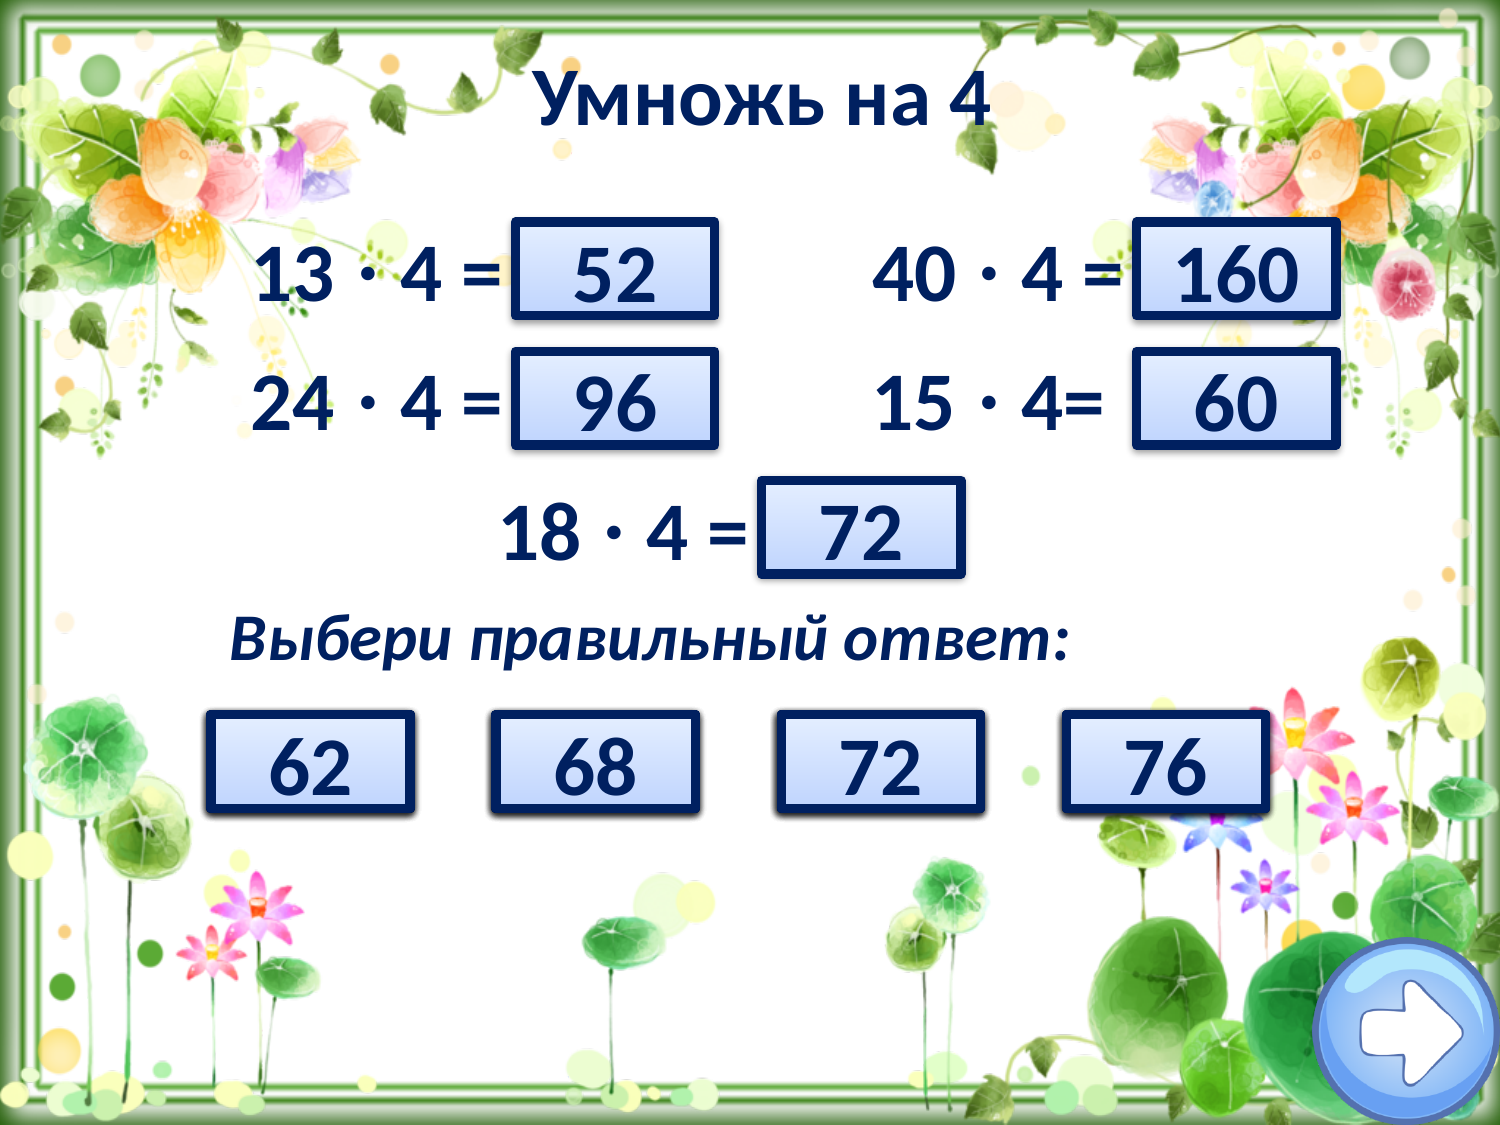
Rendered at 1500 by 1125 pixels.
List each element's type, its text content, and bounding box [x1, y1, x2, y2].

text_box Выбери правильный ответ: [214, 585, 1087, 681]
text_box 160 [1136, 221, 1337, 317]
text_box 68 [495, 714, 696, 809]
text_box 76 [1066, 714, 1266, 809]
text_box 24 · 4 = ? [236, 340, 598, 455]
text_box 60 [1136, 350, 1337, 446]
text_box 13 · 4 = ? [236, 210, 598, 326]
text_box Умножь на 4 [517, 35, 1008, 150]
text_box 15 · 4= ? [857, 340, 1200, 455]
text_box 62 [210, 714, 411, 809]
text_box 18 · 4 = ? [482, 469, 844, 584]
text_box 72 [780, 714, 981, 809]
text_box 72 [761, 480, 962, 575]
text_box 96 [515, 350, 716, 446]
picture [0, 0, 1500, 1125]
text_box 40 · 4 = ? [857, 210, 1219, 326]
text_box 52 [515, 221, 716, 317]
